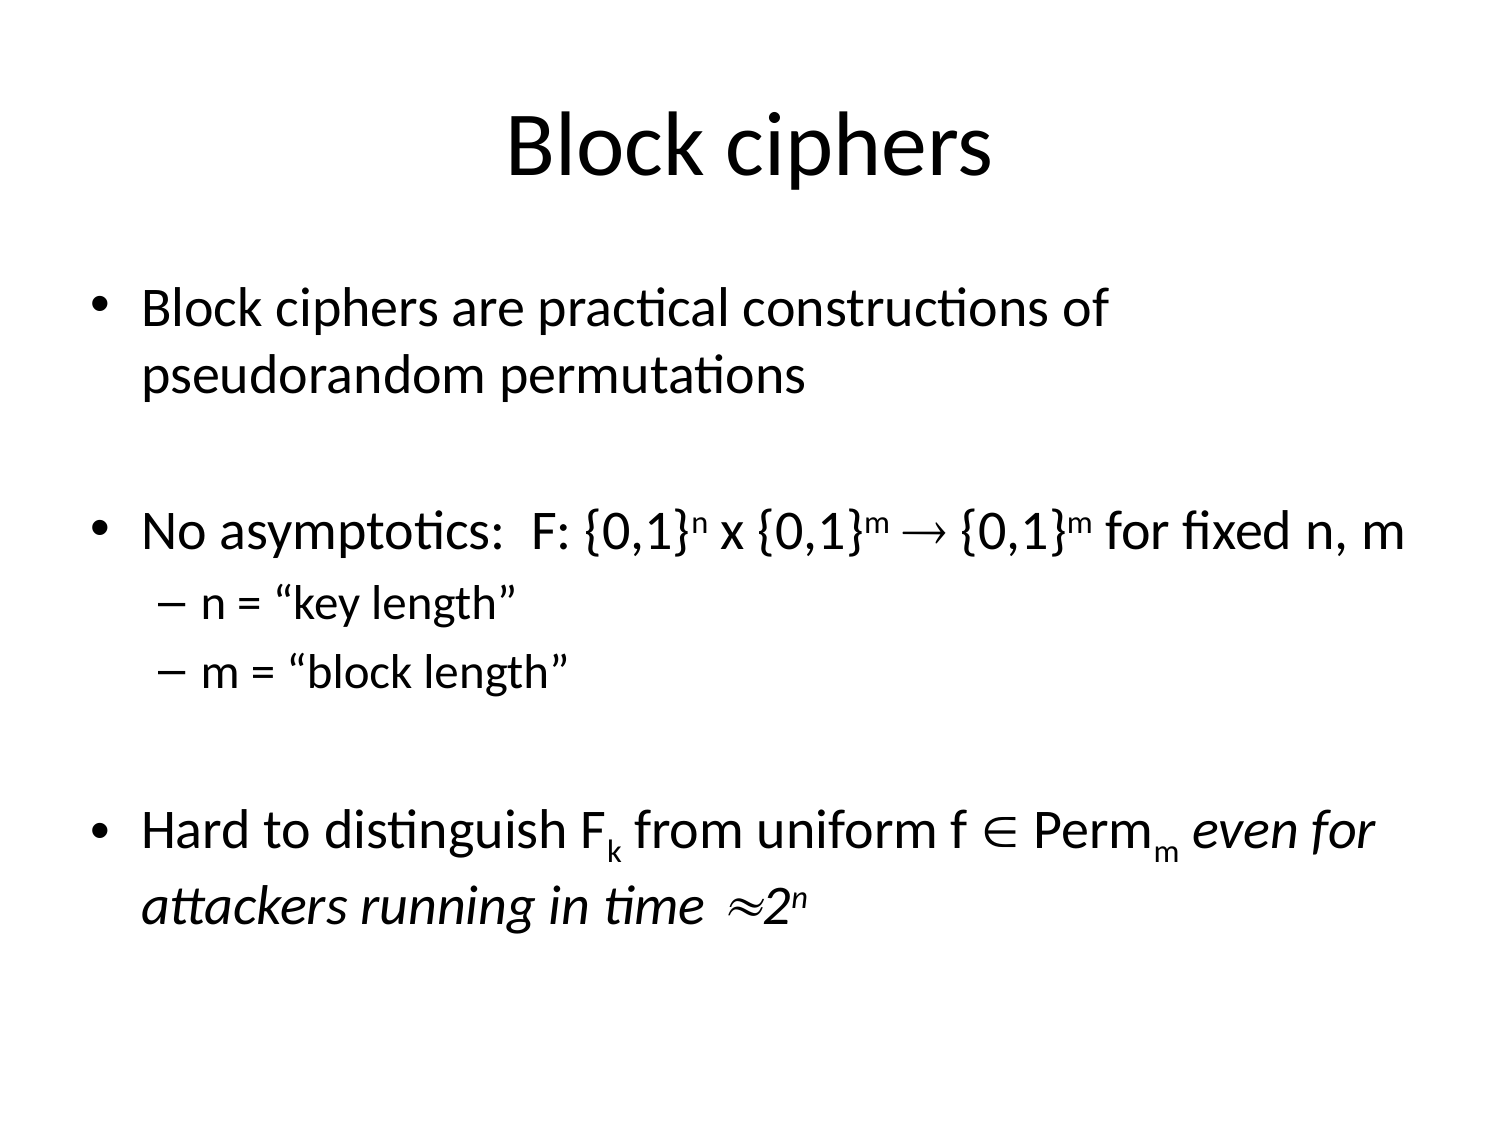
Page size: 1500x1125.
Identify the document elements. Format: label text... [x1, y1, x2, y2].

title Block ciphers [75, 45, 1425, 233]
list Block ciphers are practical constructions of pseudorandom permutations No asymptotics: F: {0,1}n x {0,1}m  {0,1}m for fixed n, m n = “key length” m = “block length” Hard to distinguish Fk from uniform f  Permm even for attackers running in time 2n [75, 262, 1425, 1005]
